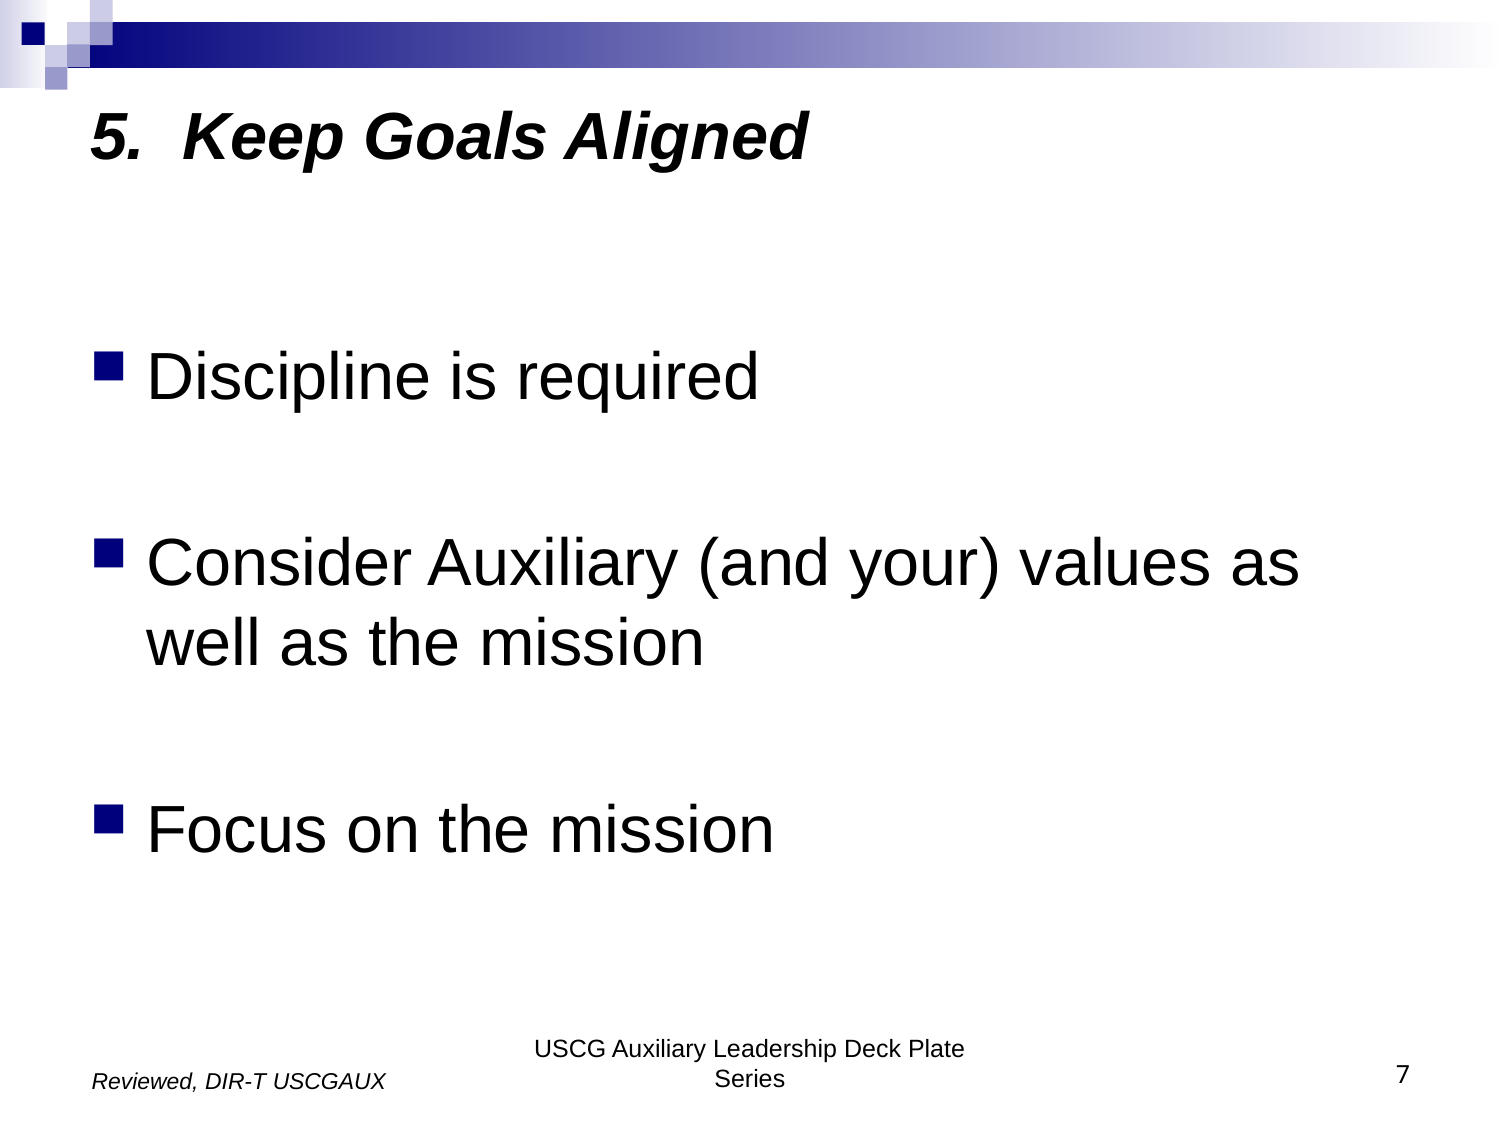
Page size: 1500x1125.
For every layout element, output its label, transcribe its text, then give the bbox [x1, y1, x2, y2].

slide_number 7 [1074, 1025, 1425, 1100]
footer USCG Auxiliary Leadership Deck Plate Series [512, 1025, 988, 1100]
text_box Reviewed, DIR-T USCGAUX [76, 1058, 402, 1102]
title 5. Keep Goals Aligned [75, 75, 1425, 191]
list Discipline is required Consider Auxiliary (and your) values as well as the mission Focus on the mission [75, 324, 1425, 963]
